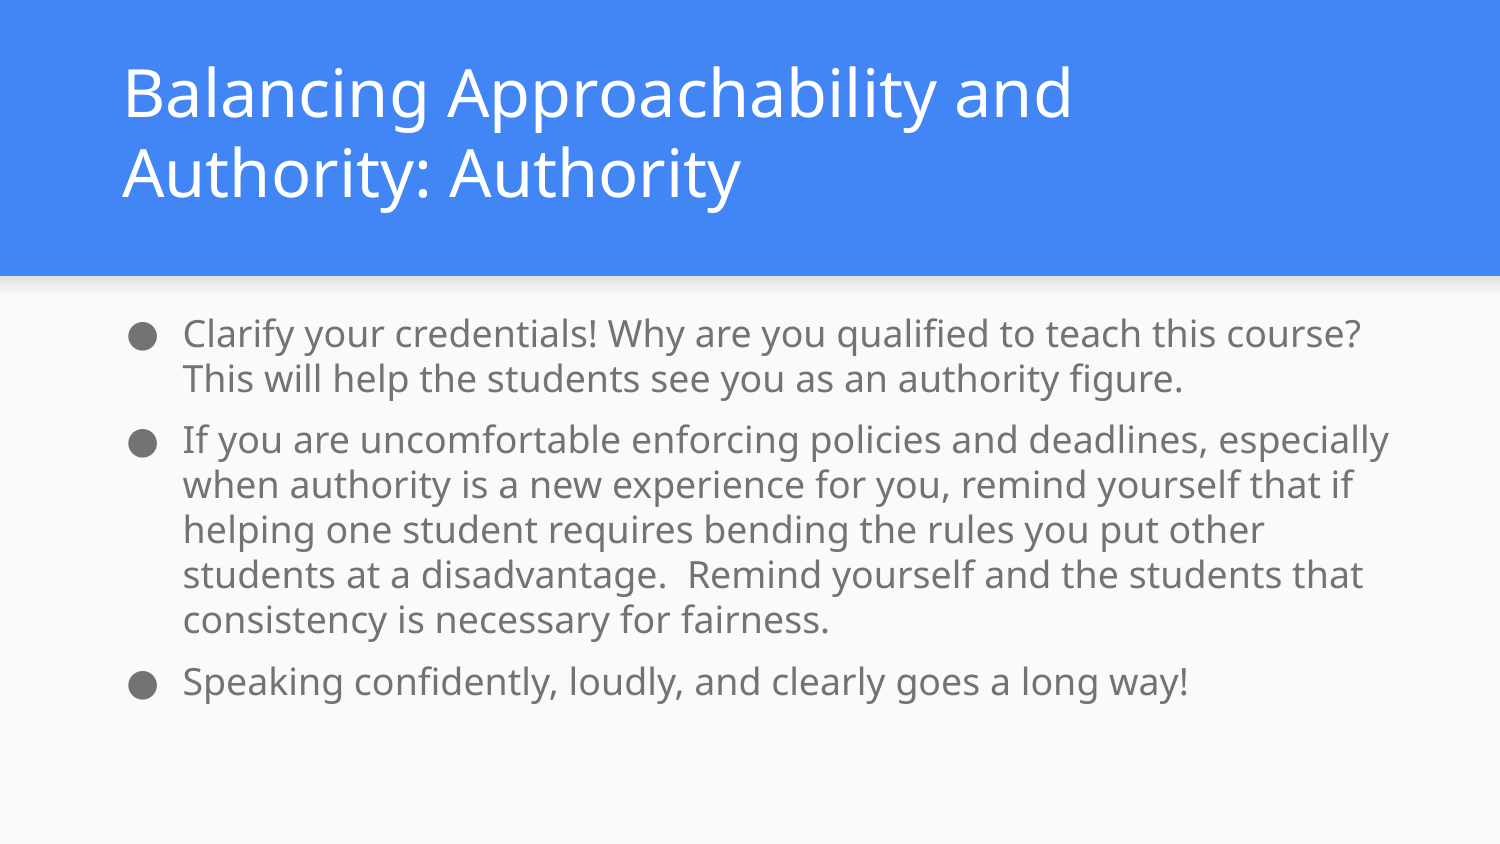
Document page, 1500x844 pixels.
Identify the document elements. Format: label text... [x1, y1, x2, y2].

title Balancing Approachability and Authority: Authority [107, 69, 1393, 226]
list Clarify your credentials! Why are you qualified to teach this course? This will help the students see you as an authority figure. If you are uncomfortable enforcing policies and deadlines, especially when authority is a new experience for you, remind yourself that if helping one student requires bending the rules you put other students at a disadvantage. Remind yourself and the students that consistency is necessary for fairness. Speaking confidently, loudly, and clearly goes a long way! [92, 294, 1408, 825]
